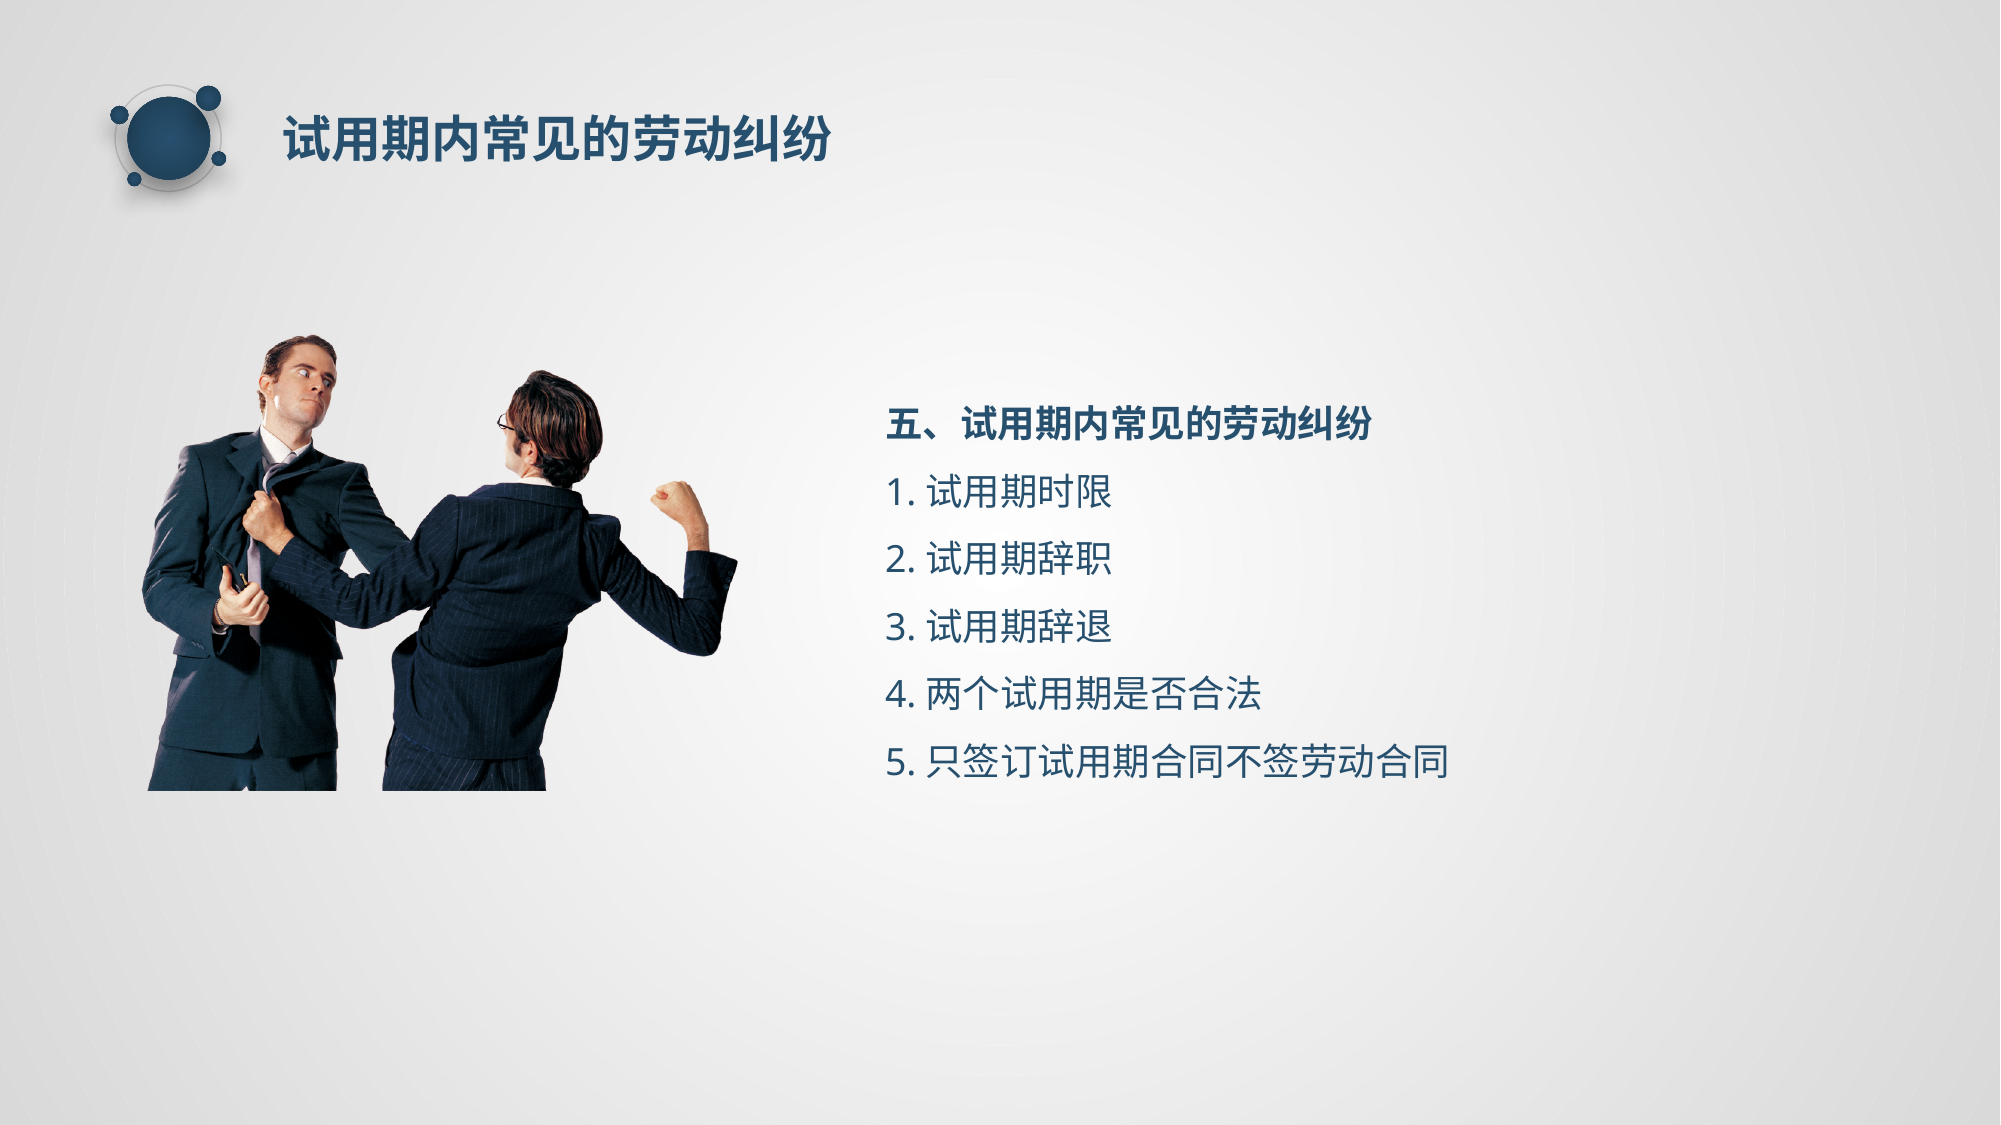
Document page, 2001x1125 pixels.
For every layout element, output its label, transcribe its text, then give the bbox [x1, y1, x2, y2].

picture [141, 334, 738, 791]
text_box 试用期内常见的劳动纠纷 [267, 100, 847, 176]
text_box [110, 85, 226, 192]
text_box 五、试用期内常见的劳动纠纷 1.试用期时限 2.试用期辞职 3.试用期辞退 4.两个试用期是否合法 5.只签订试用期合同不签劳动合同 [795, 370, 1840, 791]
